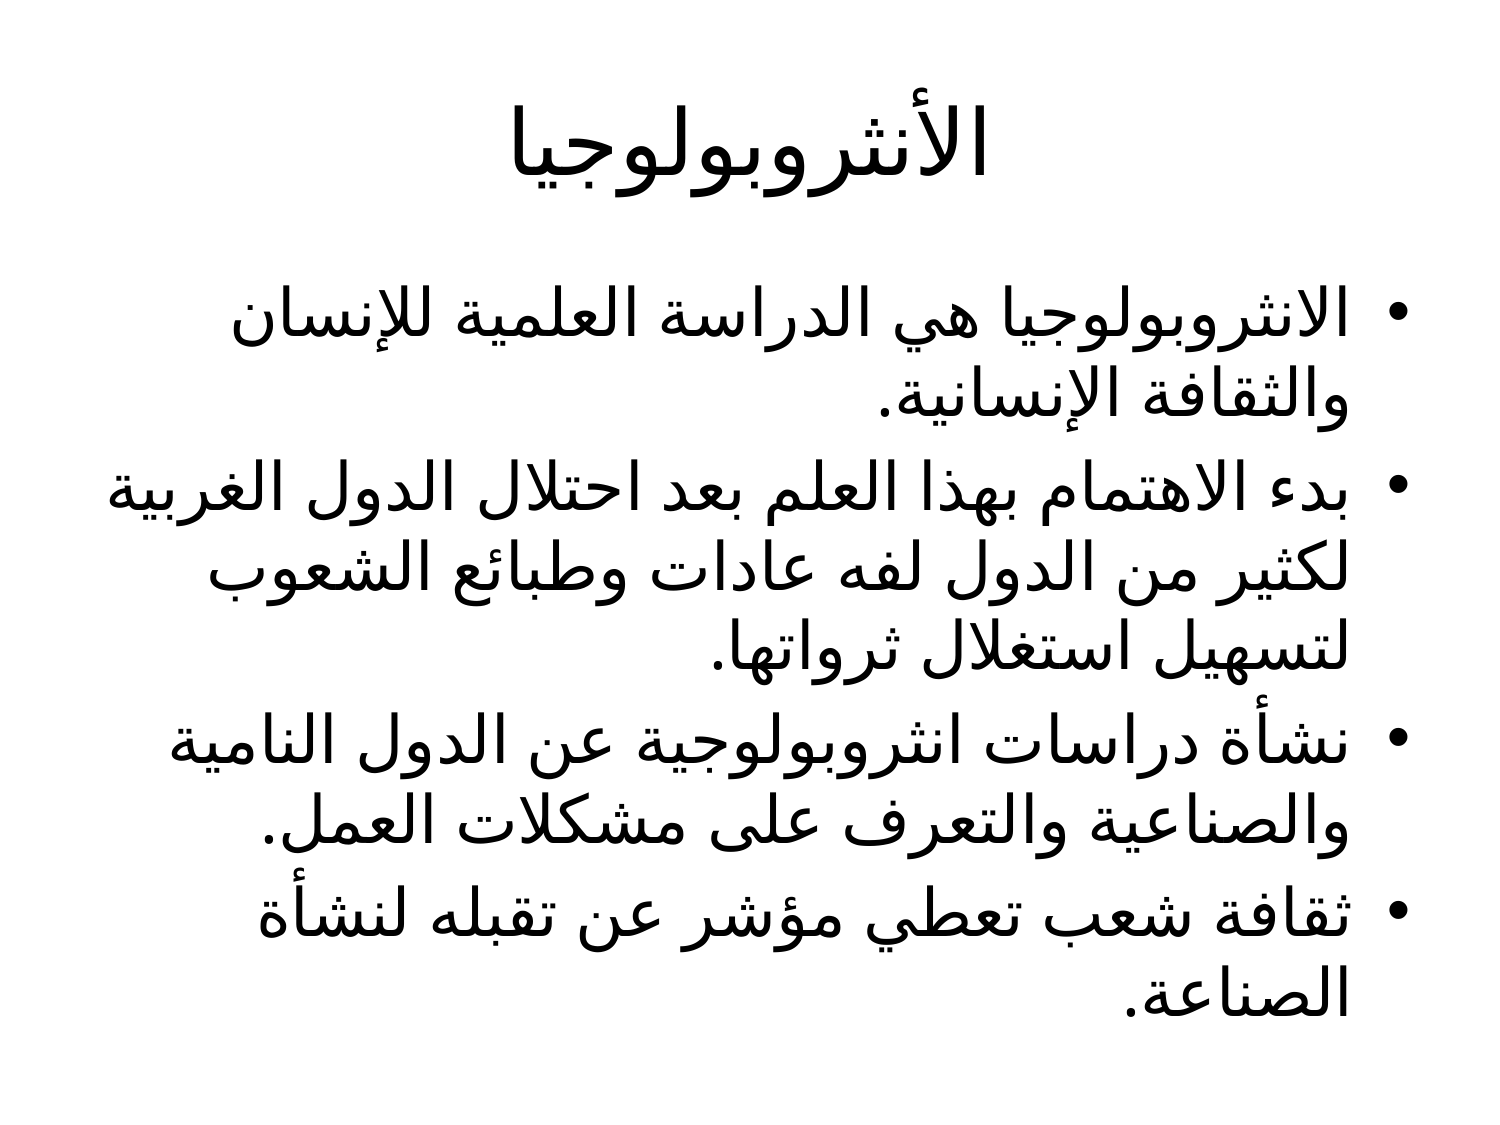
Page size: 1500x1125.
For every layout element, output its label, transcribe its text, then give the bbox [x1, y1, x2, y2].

title الأنثروبولوجيا [75, 45, 1425, 233]
list الانثروبولوجيا هي الدراسة العلمية للإنسان والثقافة الإنسانية. بدء الاهتمام بهذا العلم بعد احتلال الدول الغربية لكثير من الدول لفه عادات وطبائع الشعوب لتسهيل استغلال ثرواتها. نشأة دراسات انثروبولوجية عن الدول النامية والصناعية والتعرف على مشكلات العمل. ثقافة شعب تعطي مؤشر عن تقبله لنشأة الصناعة. [75, 262, 1425, 1005]
